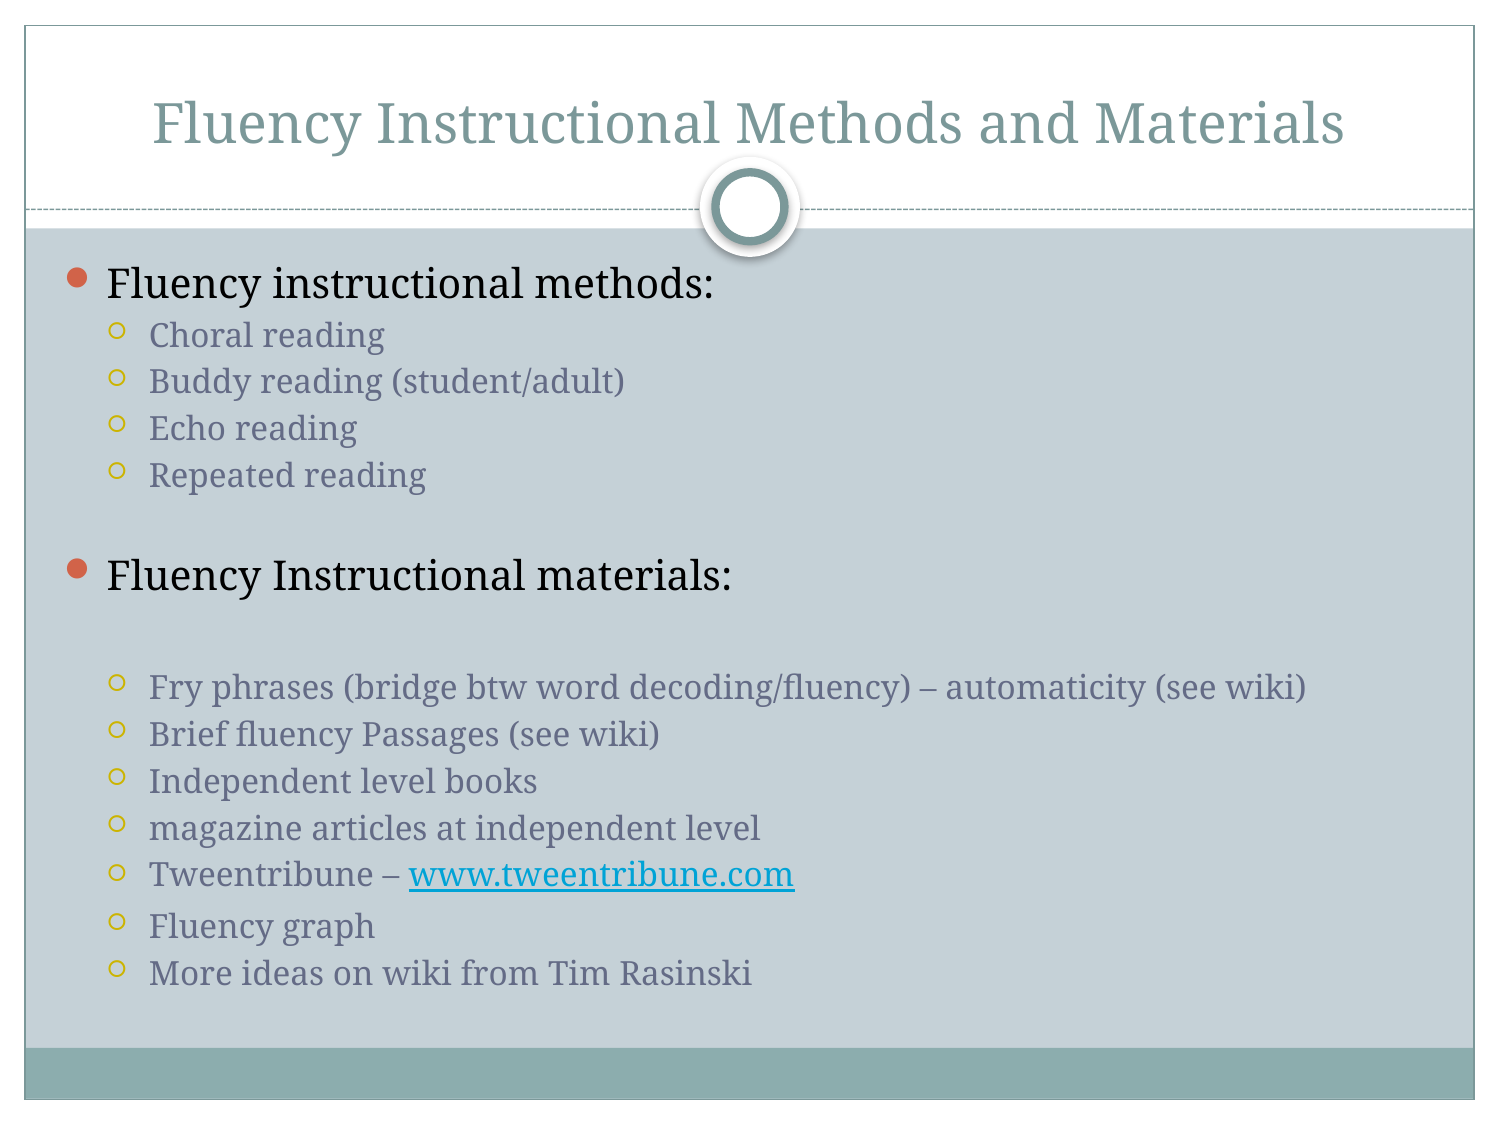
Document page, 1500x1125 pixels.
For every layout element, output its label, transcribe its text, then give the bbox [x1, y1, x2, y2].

list Fluency instructional methods: Choral reading Buddy reading (student/adult) Echo reading Repeated reading Fluency Instructional materials: Fry phrases (bridge btw word decoding/fluency) – automaticity (see wiki) Brief fluency Passages (see wiki) Independent level books magazine articles at independent level Tweentribune – www.tweentribune.com Fluency graph More ideas on wiki from Tim Rasinski [49, 250, 1445, 1001]
title Fluency Instructional Methods and Materials [49, 37, 1450, 162]
